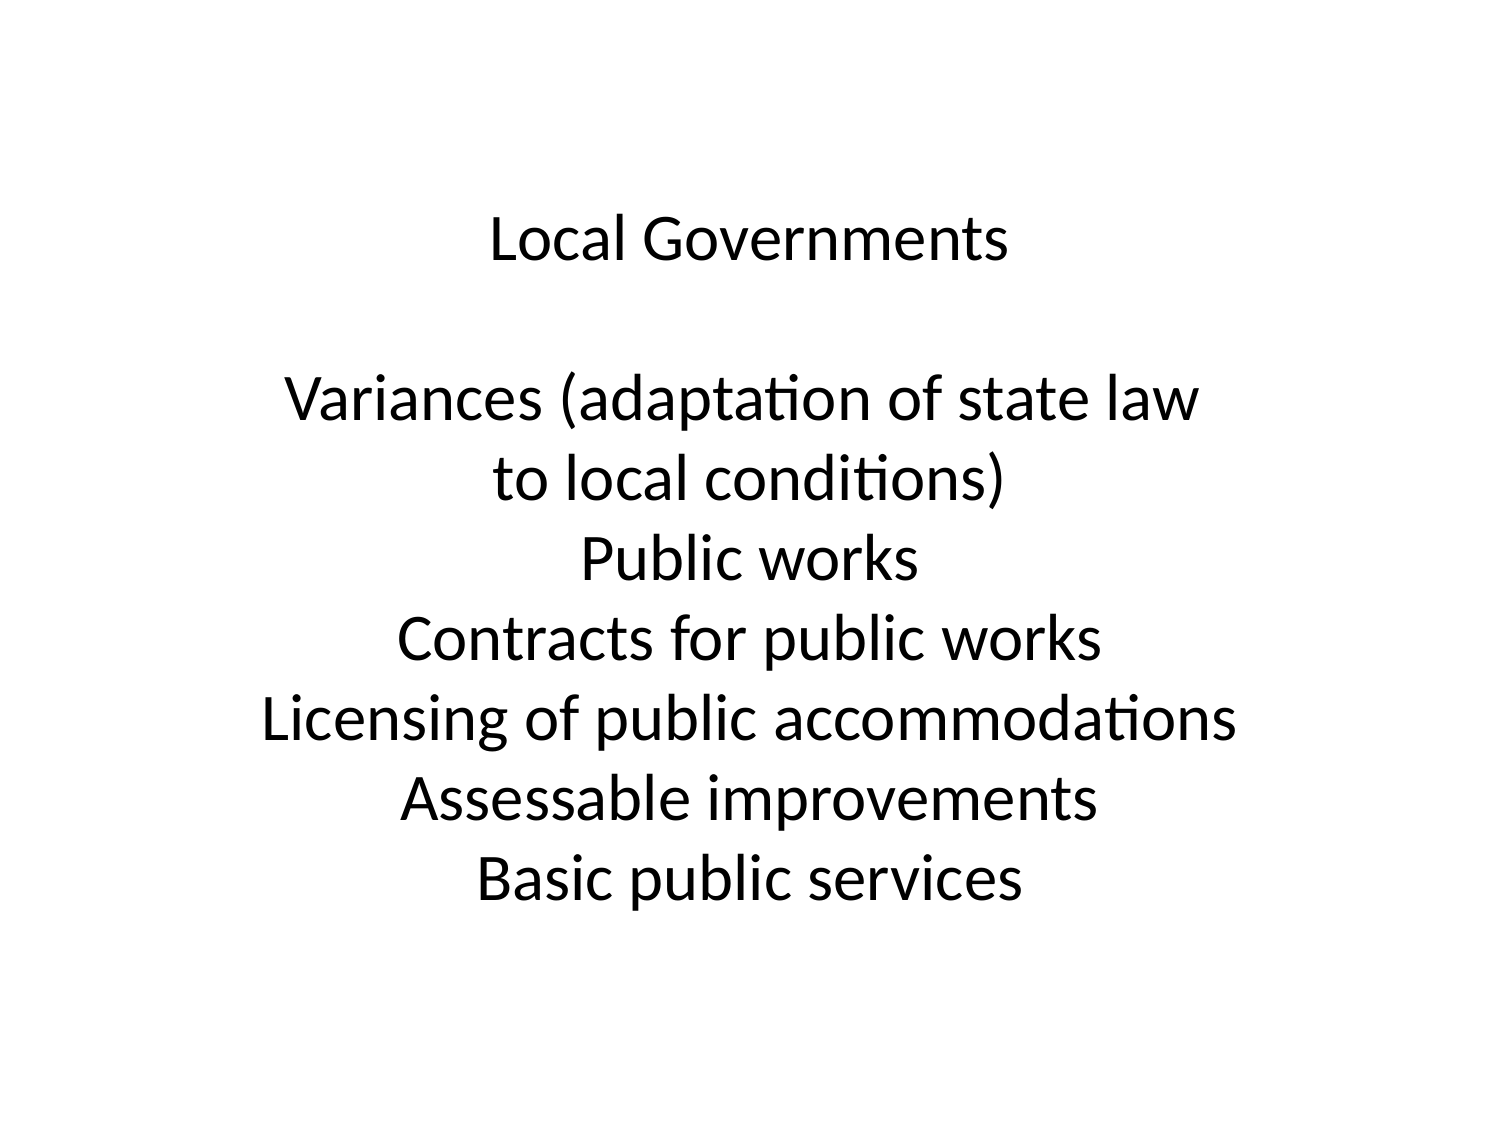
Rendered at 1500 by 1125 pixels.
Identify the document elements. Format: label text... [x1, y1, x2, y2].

title Local Governments Variances (adaptation of state law to local conditions) Public works Contracts for public works Licensing of public accommodations Assessable improvements Basic public services [74, 44, 1426, 1063]
